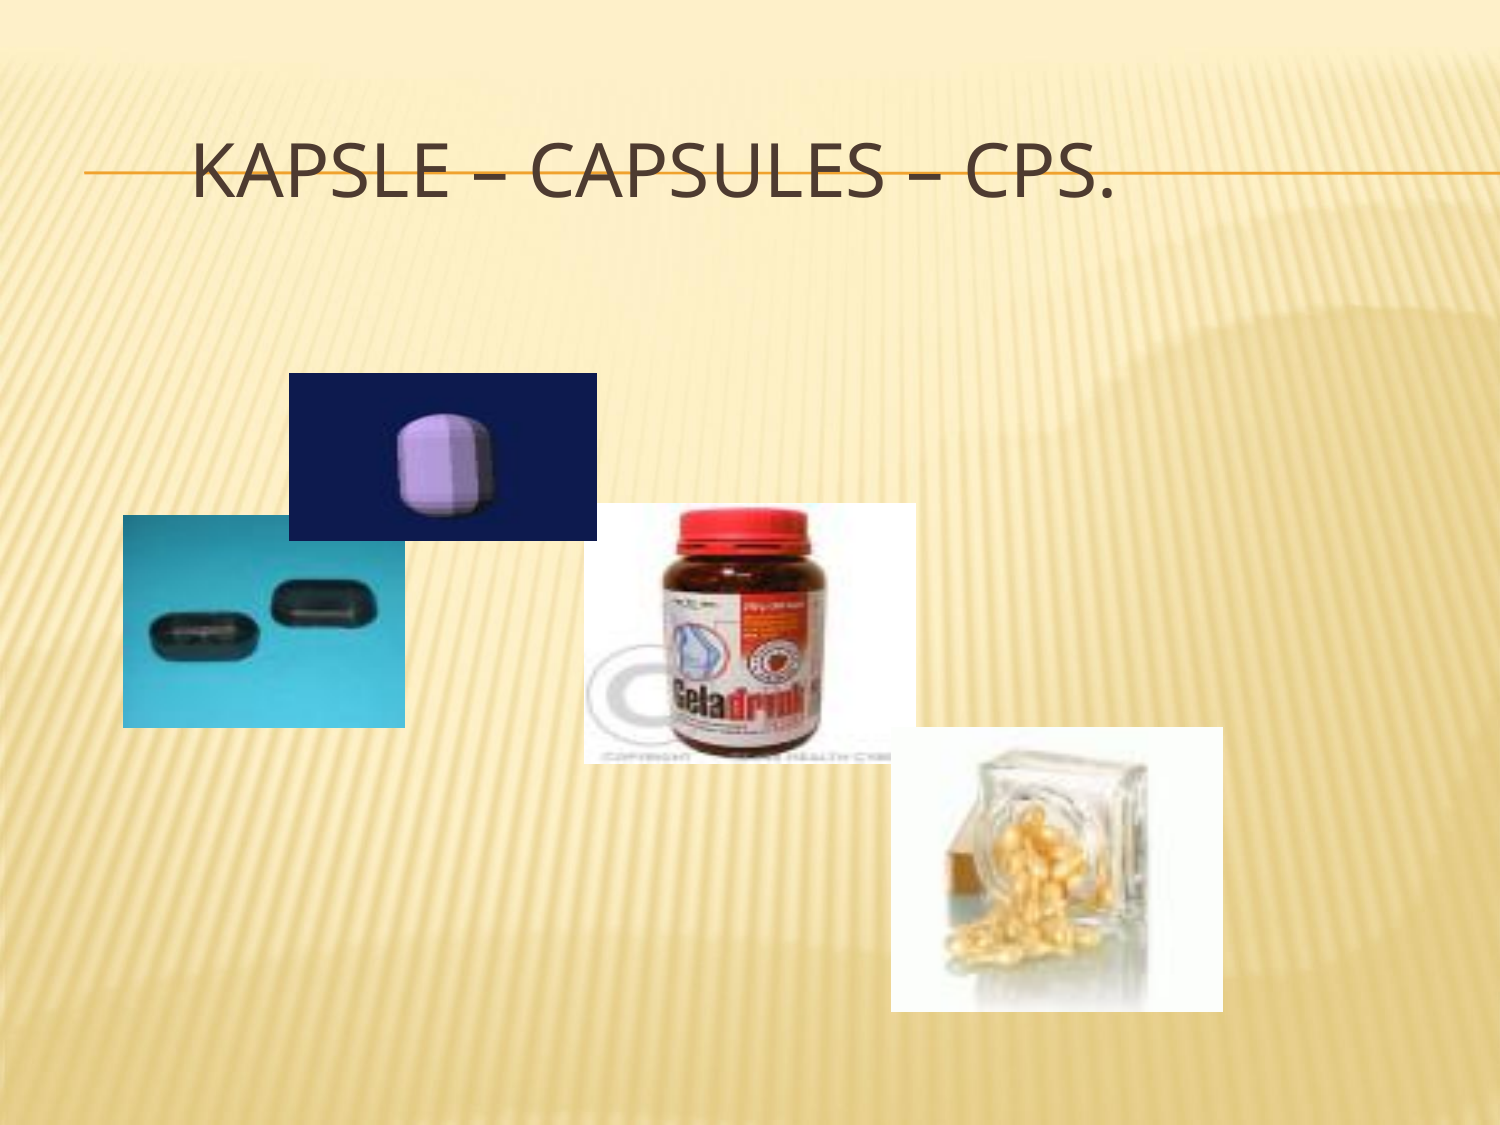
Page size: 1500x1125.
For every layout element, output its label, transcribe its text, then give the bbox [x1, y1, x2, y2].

title Kapsle – capsules – cps. [174, 50, 1413, 285]
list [891, 727, 1223, 1012]
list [123, 514, 405, 729]
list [584, 503, 916, 764]
picture [0, 0, 1500, 1125]
